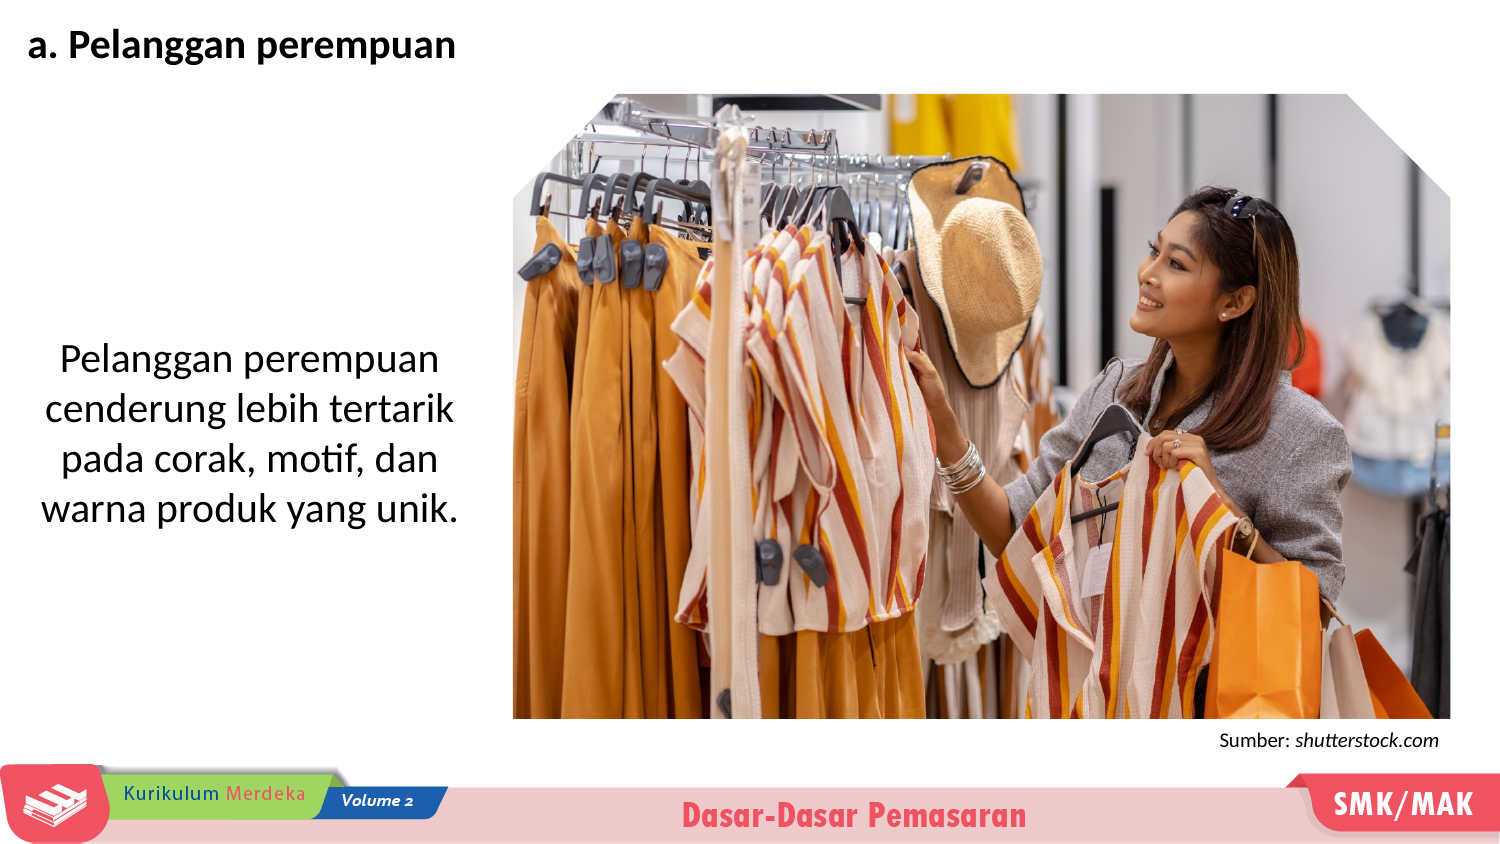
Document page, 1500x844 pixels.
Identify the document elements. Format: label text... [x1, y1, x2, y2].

text_box Sumber: shutterstock.com [1204, 724, 1454, 759]
picture [0, 764, 1500, 844]
text_box Pelanggan perempuan cenderung lebih tertarik pada corak, motif, dan warna produk yang unik. [0, 323, 500, 539]
picture [512, 93, 1451, 720]
text_box a. Pelanggan perempuan [12, 9, 1125, 75]
